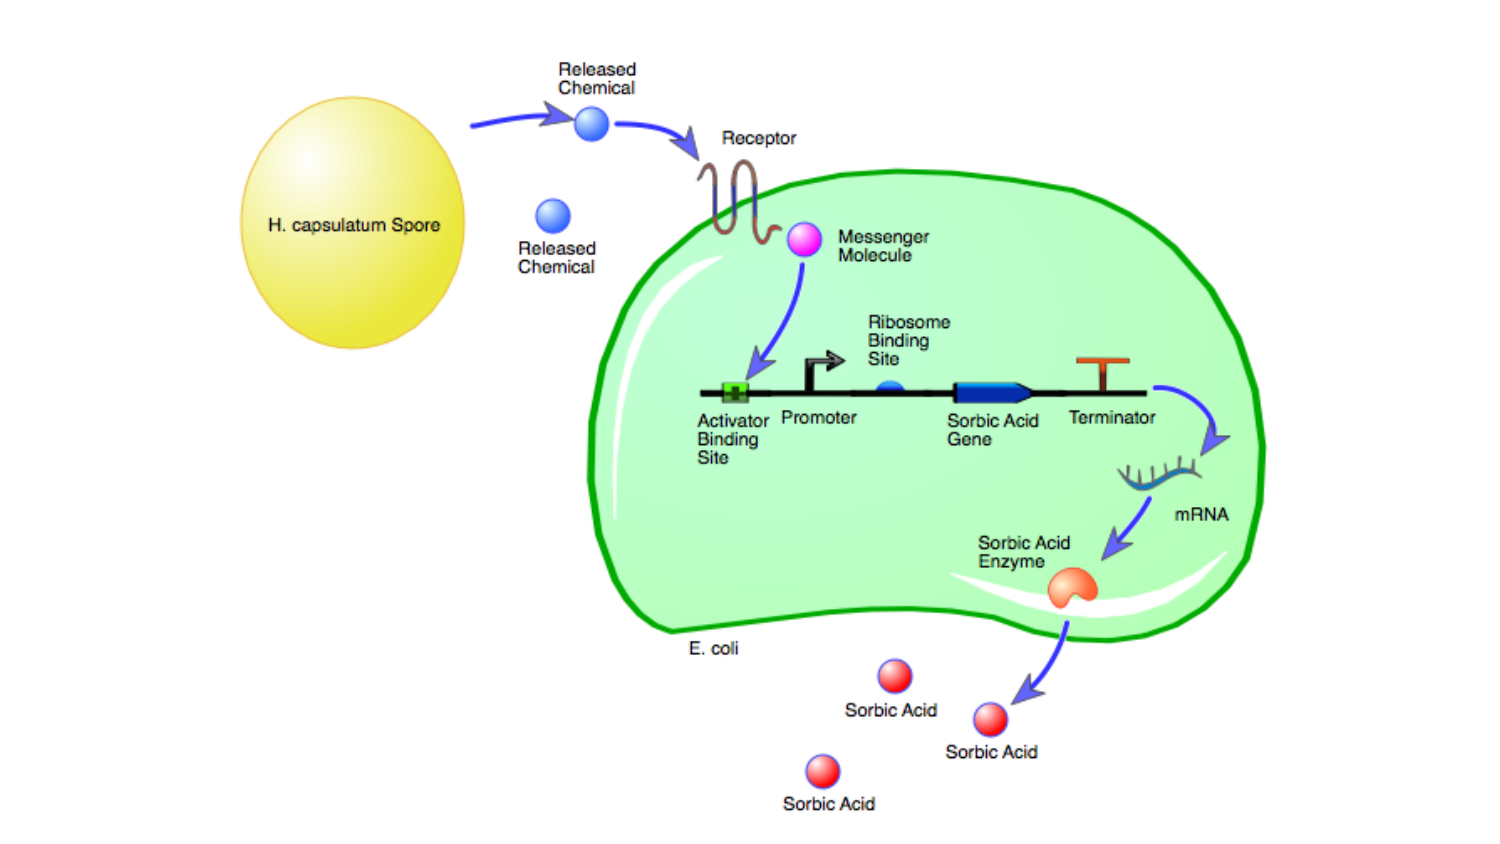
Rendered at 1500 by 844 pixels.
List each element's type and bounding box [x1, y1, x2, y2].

picture [198, 0, 1324, 844]
